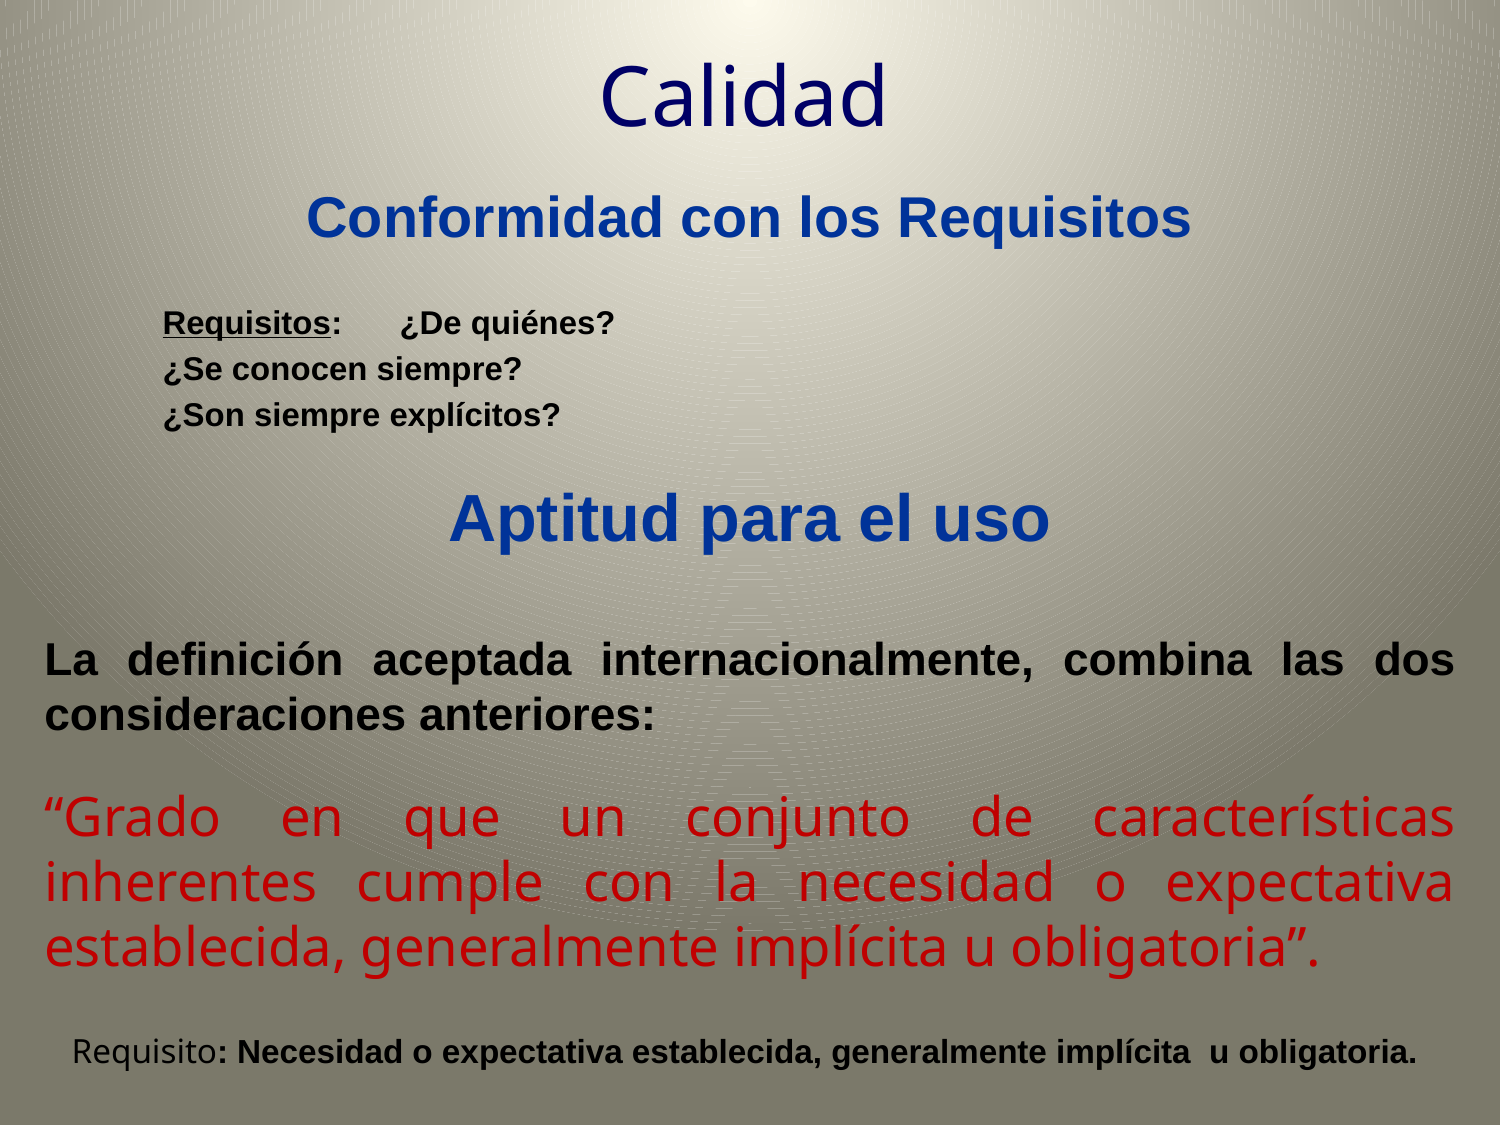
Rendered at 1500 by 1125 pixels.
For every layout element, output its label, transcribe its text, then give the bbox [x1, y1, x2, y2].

title Calidad [29, 30, 1460, 156]
text_box Aptitud para el uso [29, 467, 1471, 598]
text_box Conformidad con los Requisitos Requisitos: ¿De quiénes? ¿Se conocen siempre? ¿Son siempre explícitos? [29, 172, 1471, 443]
subtitle La definición aceptada internacionalmente, combina las dos consideraciones anteriores: “Grado en que un conjunto de características inherentes cumple con la necesidad o expectativa establecida, generalmente implícita u obligatoria”. [29, 621, 1472, 988]
text_box Requisito: Necesidad o expectativa establecida, generalmente implícita u obligatoria. [0, 1023, 1500, 1078]
